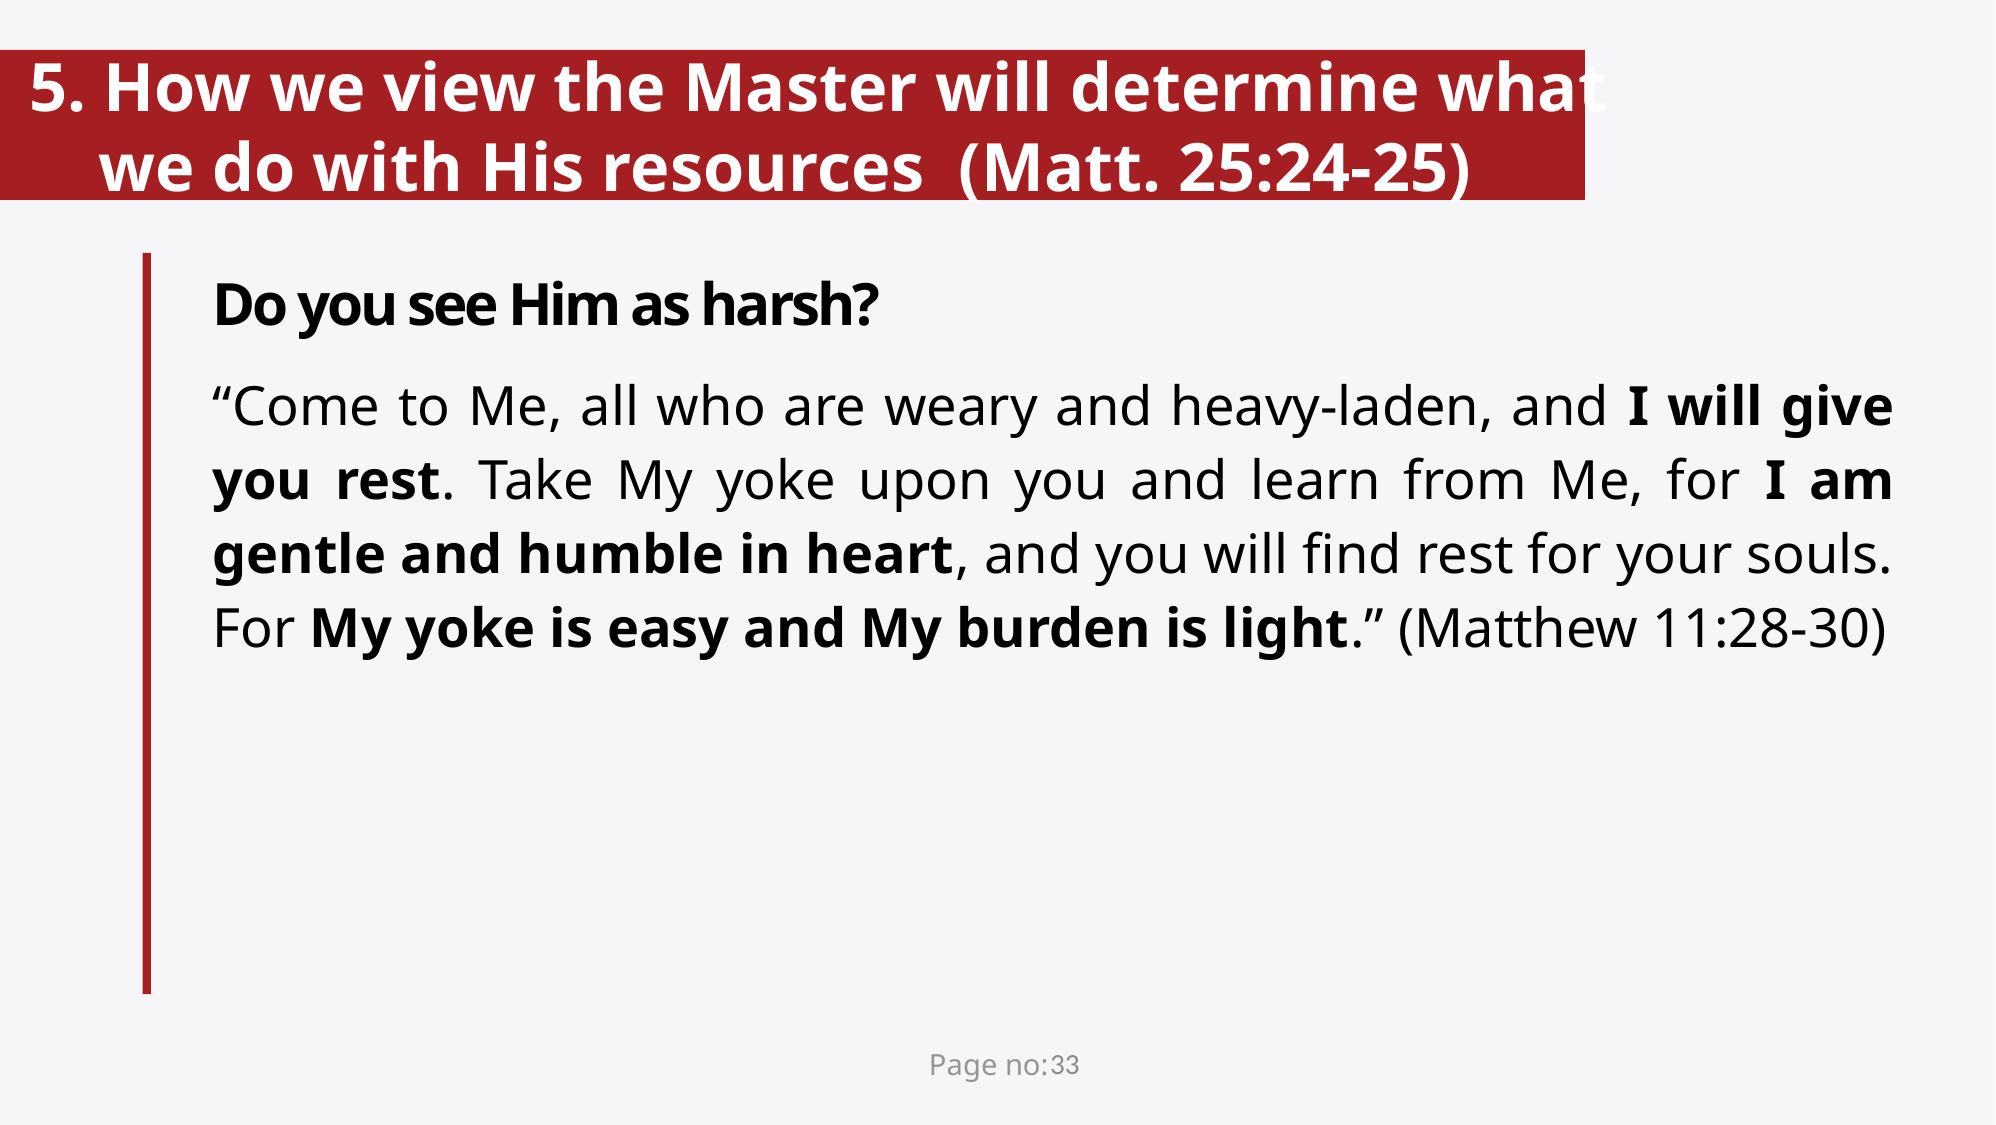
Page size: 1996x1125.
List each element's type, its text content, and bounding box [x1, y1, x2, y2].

subtitle Do you see Him as harsh? “Come to Me, all who are weary and heavy-laden, and I will give you rest. Take My yoke upon you and learn from Me, for I am gentle and humble in heart, and you will find rest for your souls. For My yoke is easy and My burden is light.” (Matthew 11:28-30) [197, 249, 1910, 1000]
title 5. How we view the Master will determine what we do with His resources (Matt. 25:24-25) [14, 62, 1810, 188]
